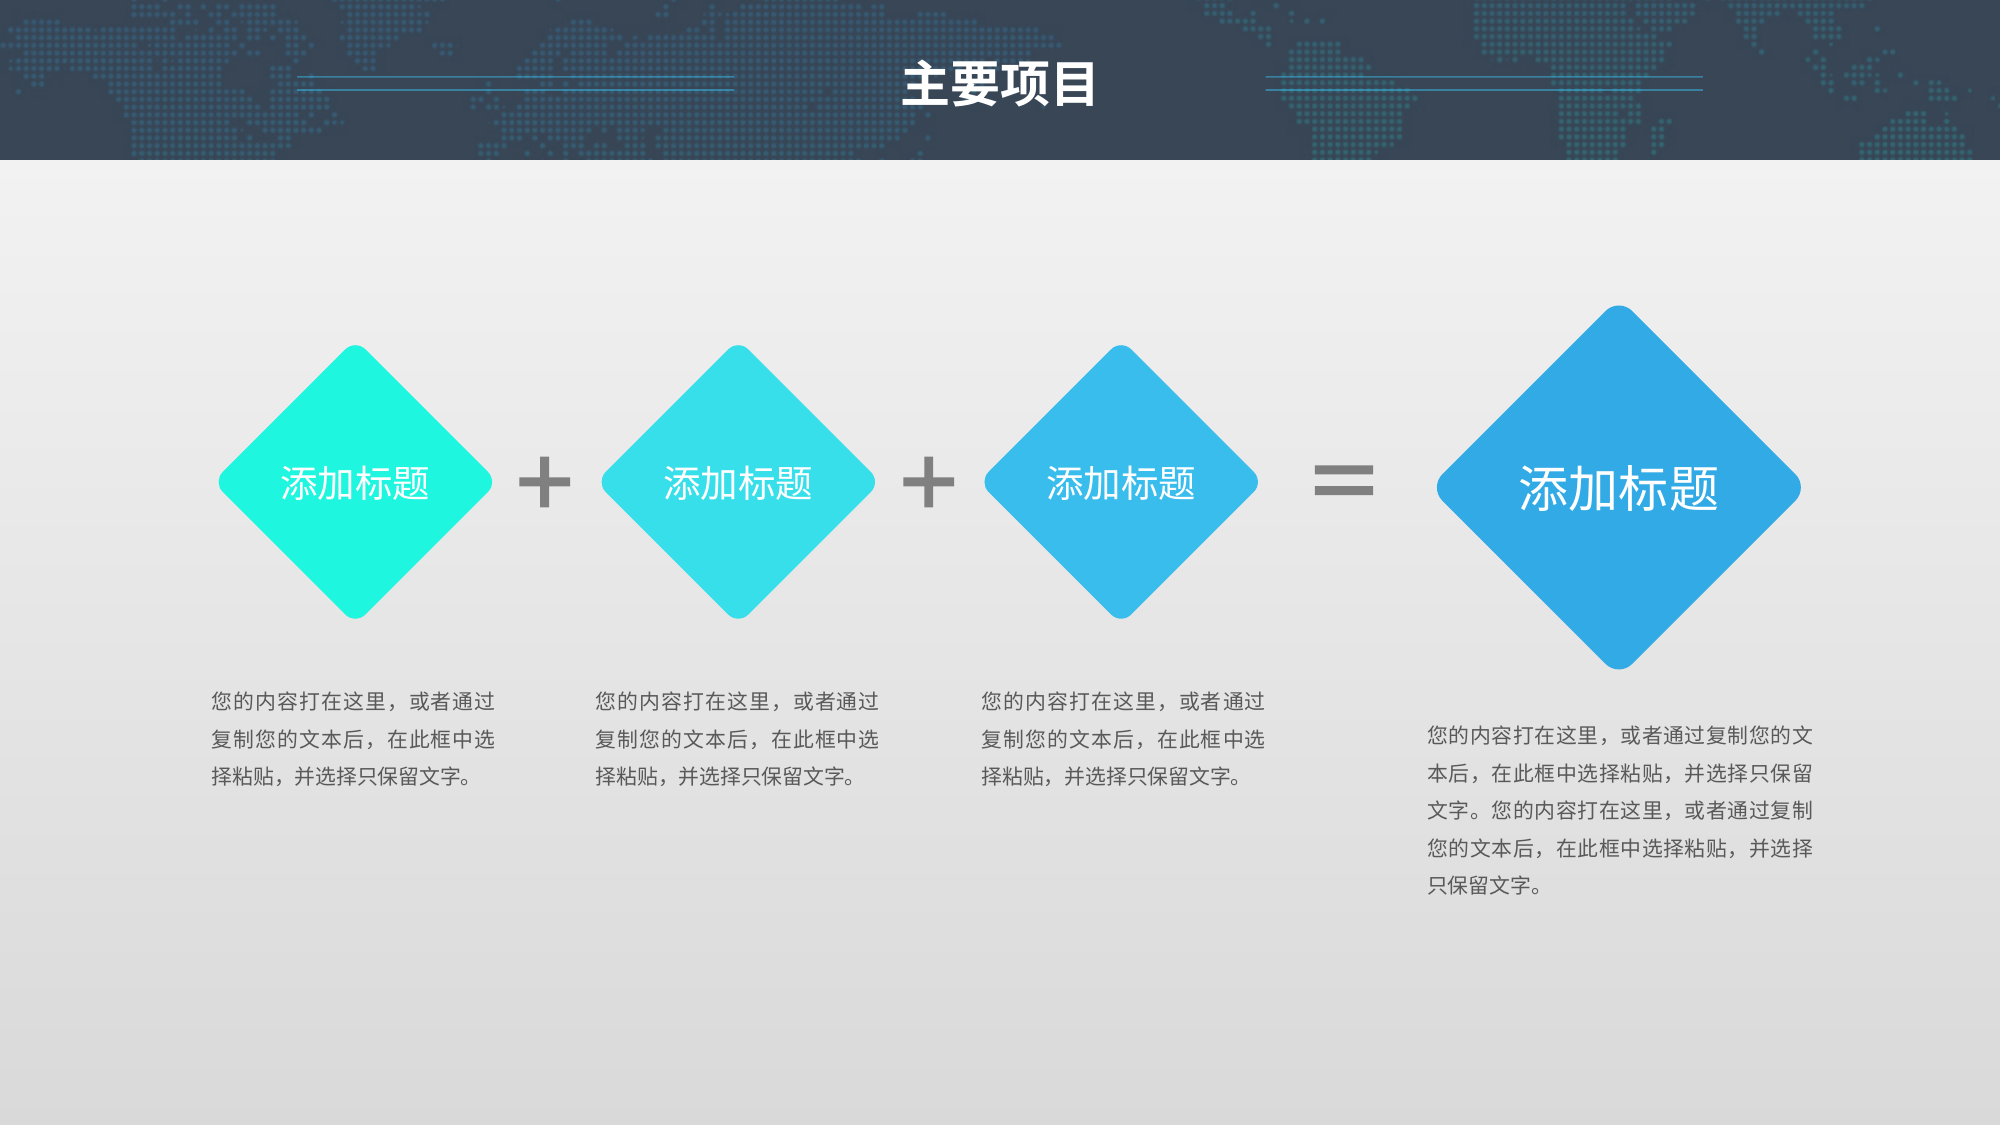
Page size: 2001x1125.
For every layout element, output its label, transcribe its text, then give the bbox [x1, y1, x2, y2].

text_box 添加标题 [216, 343, 495, 621]
text_box 添加标题 [982, 343, 1260, 621]
text_box [517, 455, 572, 509]
text_box 主要项目 [885, 98, 1115, 121]
text_box 您的内容打在这里，或者通过复制您的文本后，在此框中选择粘贴，并选择只保留文字。 [967, 668, 1281, 797]
text_box 您的内容打在这里，或者通过复制您的文本后，在此框中选择粘贴，并选择只保留文字。您的内容打在这里，或者通过复制您的文本后，在此框中选择粘贴，并选择只保留文字。 [1412, 703, 1828, 906]
text_box [901, 455, 956, 509]
text_box 主要项目 [885, 45, 1115, 75]
text_box 您的内容打在这里，或者通过复制您的文本后，在此框中选择粘贴，并选择只保留文字。 [197, 668, 511, 797]
text_box [1313, 463, 1375, 476]
text_box 您的内容打在这里，或者通过复制您的文本后，在此框中选择粘贴，并选择只保留文字。 [581, 668, 895, 797]
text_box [296, 76, 1704, 91]
text_box 添加标题 [599, 343, 878, 621]
picture [0, 0, 2000, 161]
text_box [1313, 484, 1375, 497]
text_box 添加标题 [1434, 303, 1803, 672]
